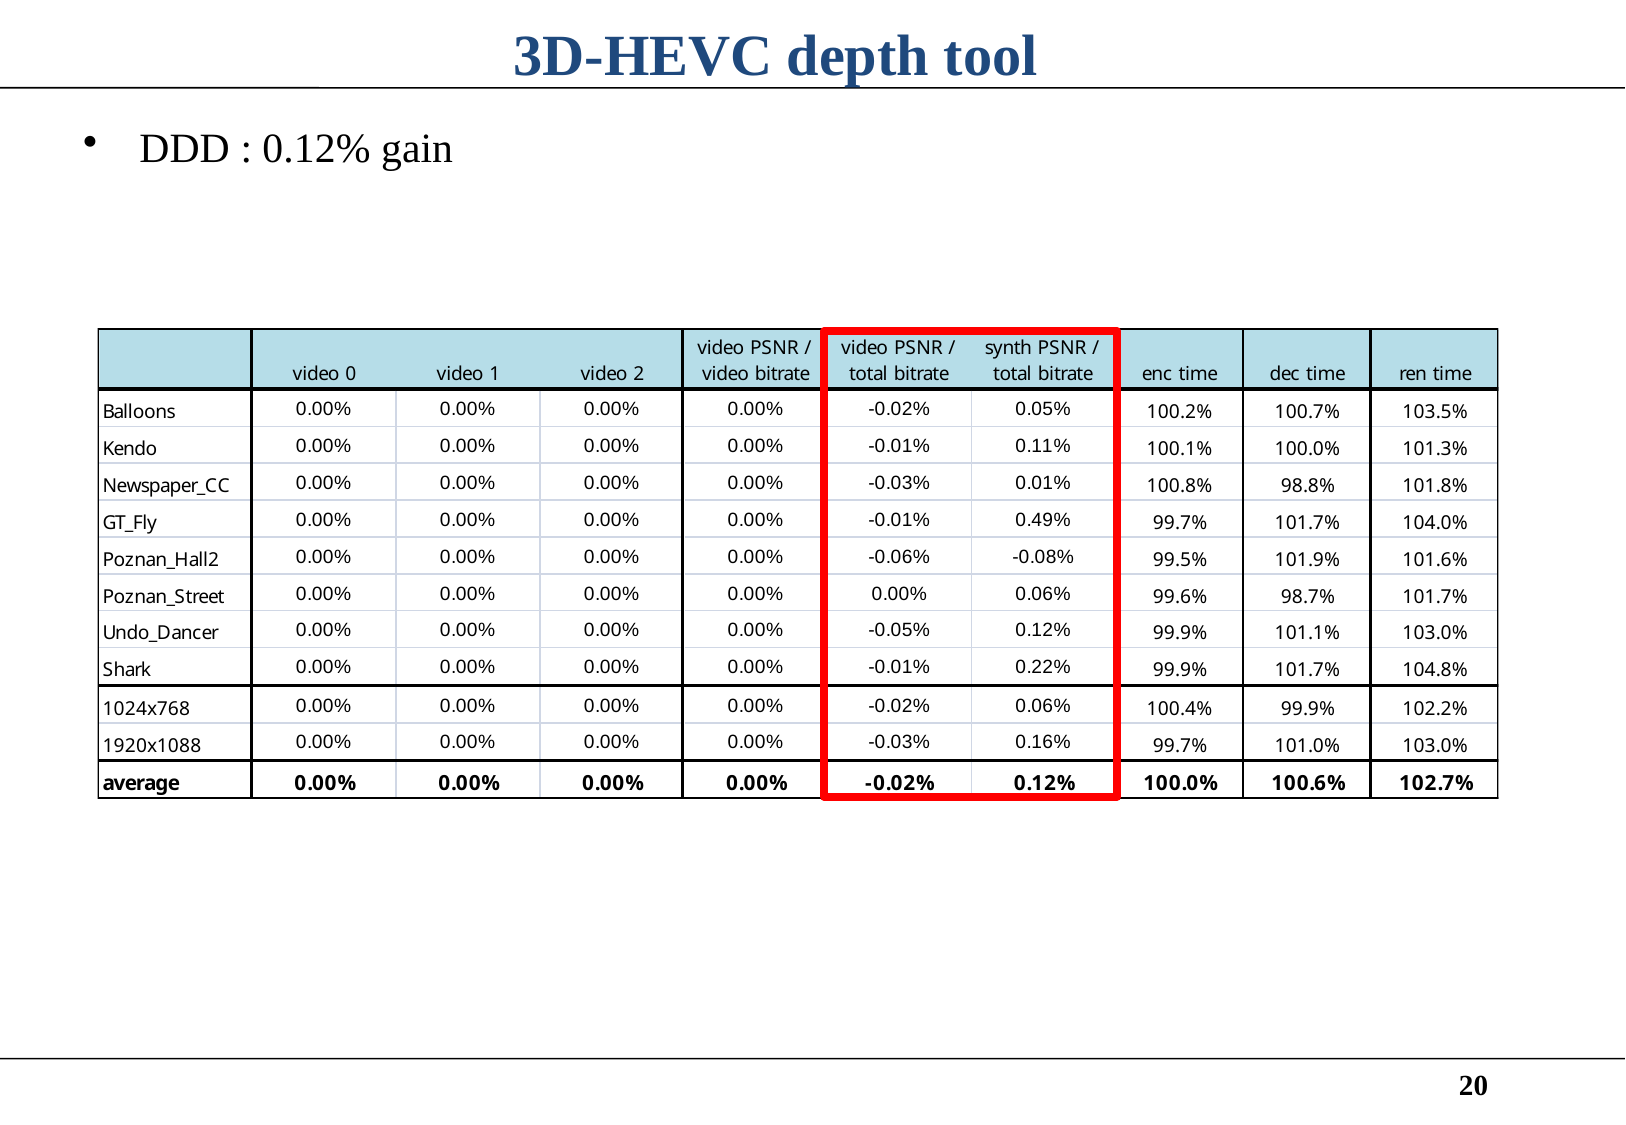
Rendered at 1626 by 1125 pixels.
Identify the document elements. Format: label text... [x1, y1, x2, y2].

list DDD : 0.12% gain [68, 113, 1544, 1005]
picture [97, 327, 1501, 801]
title 3D-HEVC depth tool [68, 9, 1484, 94]
slide_number 20 [1403, 1058, 1544, 1106]
